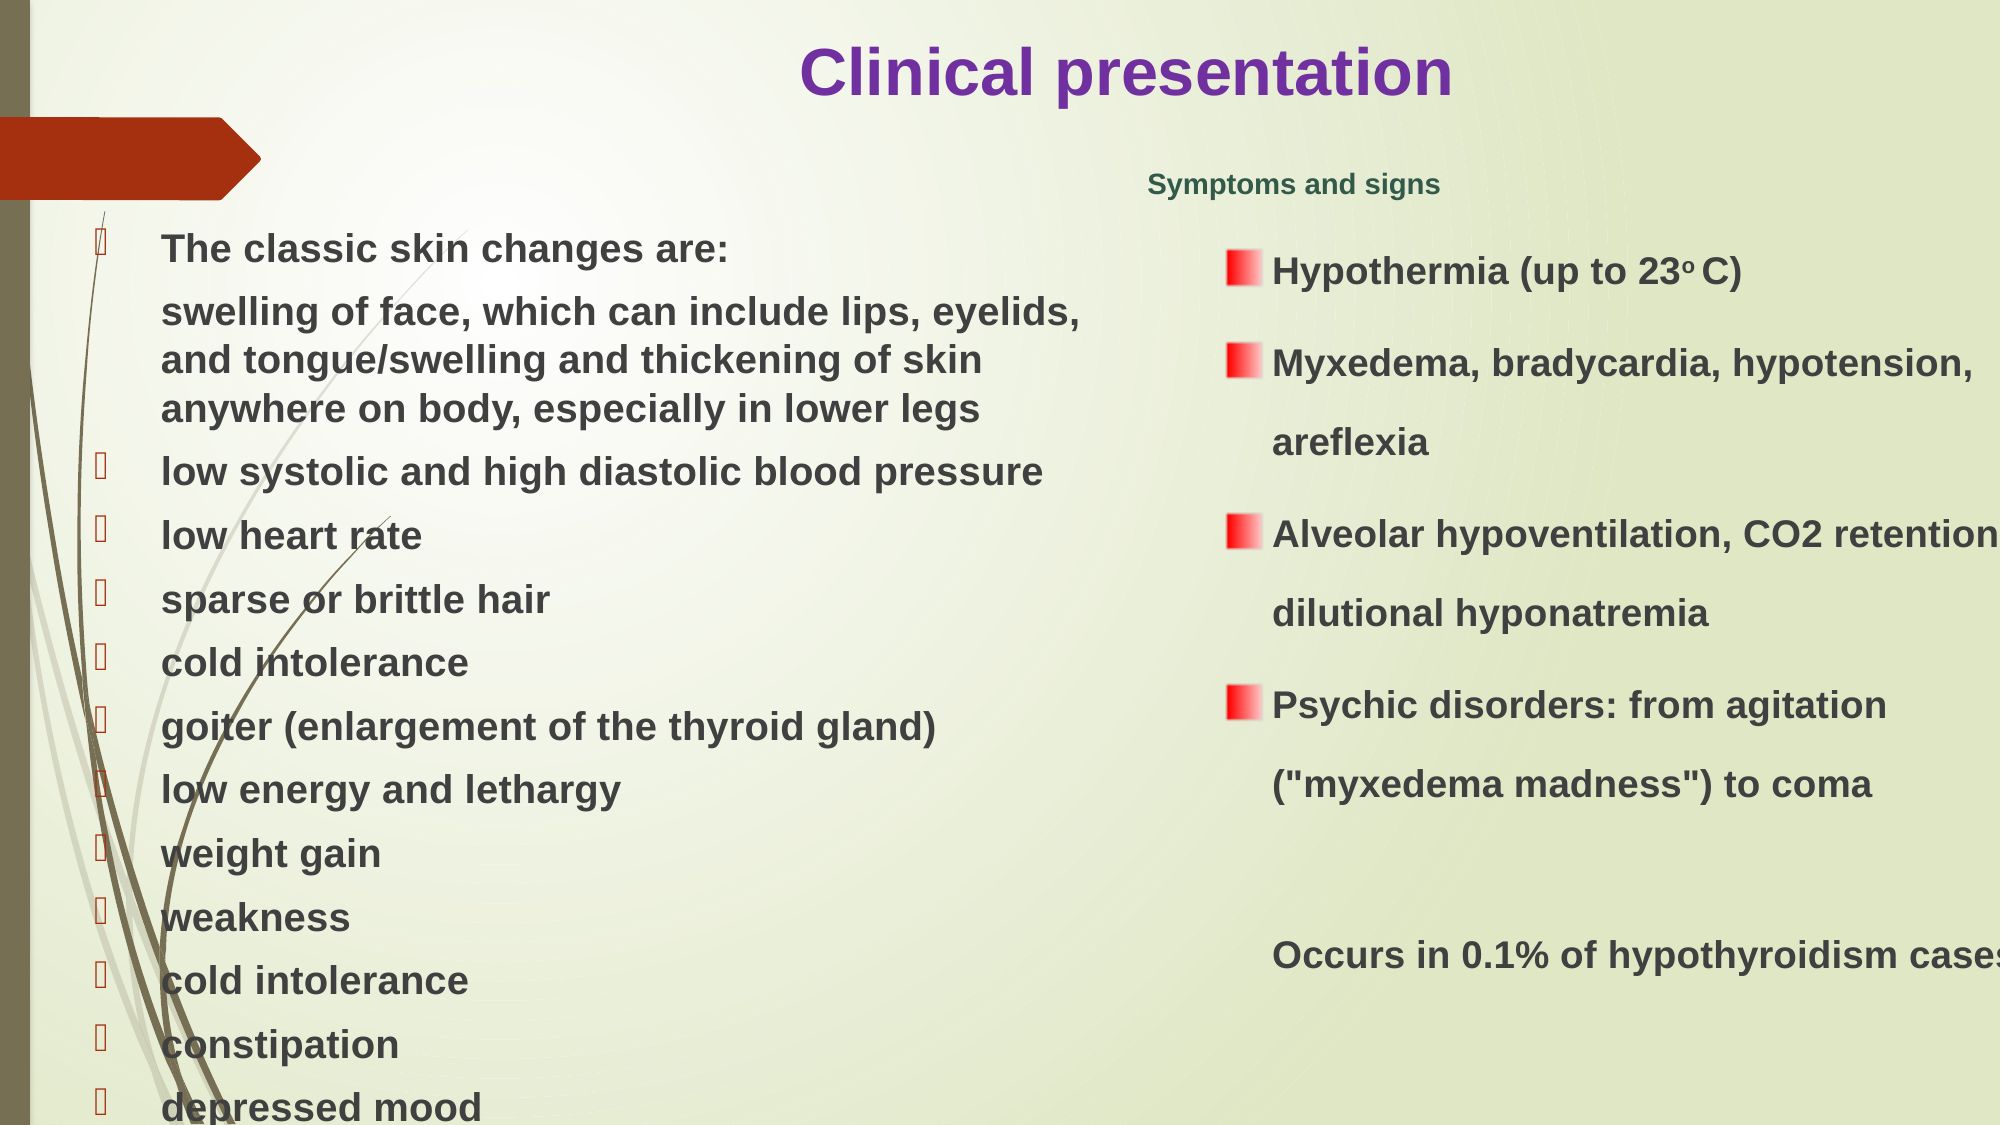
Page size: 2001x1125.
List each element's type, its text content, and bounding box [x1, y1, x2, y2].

picture [1224, 682, 1267, 725]
list The classic skin changes are: swelling of face, which can include lips, eyelids, and tongue/swelling and thickening of skin anywhere on body, especially in lower legs low systolic and high diastolic blood pressure low heart rate sparse or brittle hair cold intolerance goiter (enlargement of the thyroid gland) low energy and lethargy weight gain weakness cold intolerance constipation depressed mood [79, 214, 1133, 1125]
picture [1224, 511, 1267, 554]
title Clinical presentation [366, 20, 1888, 214]
picture [1224, 340, 1267, 383]
list Symptoms and signs Hypothermia (up to 23o C) Myxedema, bradycardia, hypotension, areflexia Alveolar hypoventilation, CO2 retention, dilutional hyponatremia Psychic disorders: from agitation ("myxedema madness") to coma Occurs in 0.1% of hypothyroidism cases [1132, 164, 2000, 1105]
picture [1224, 247, 1267, 291]
